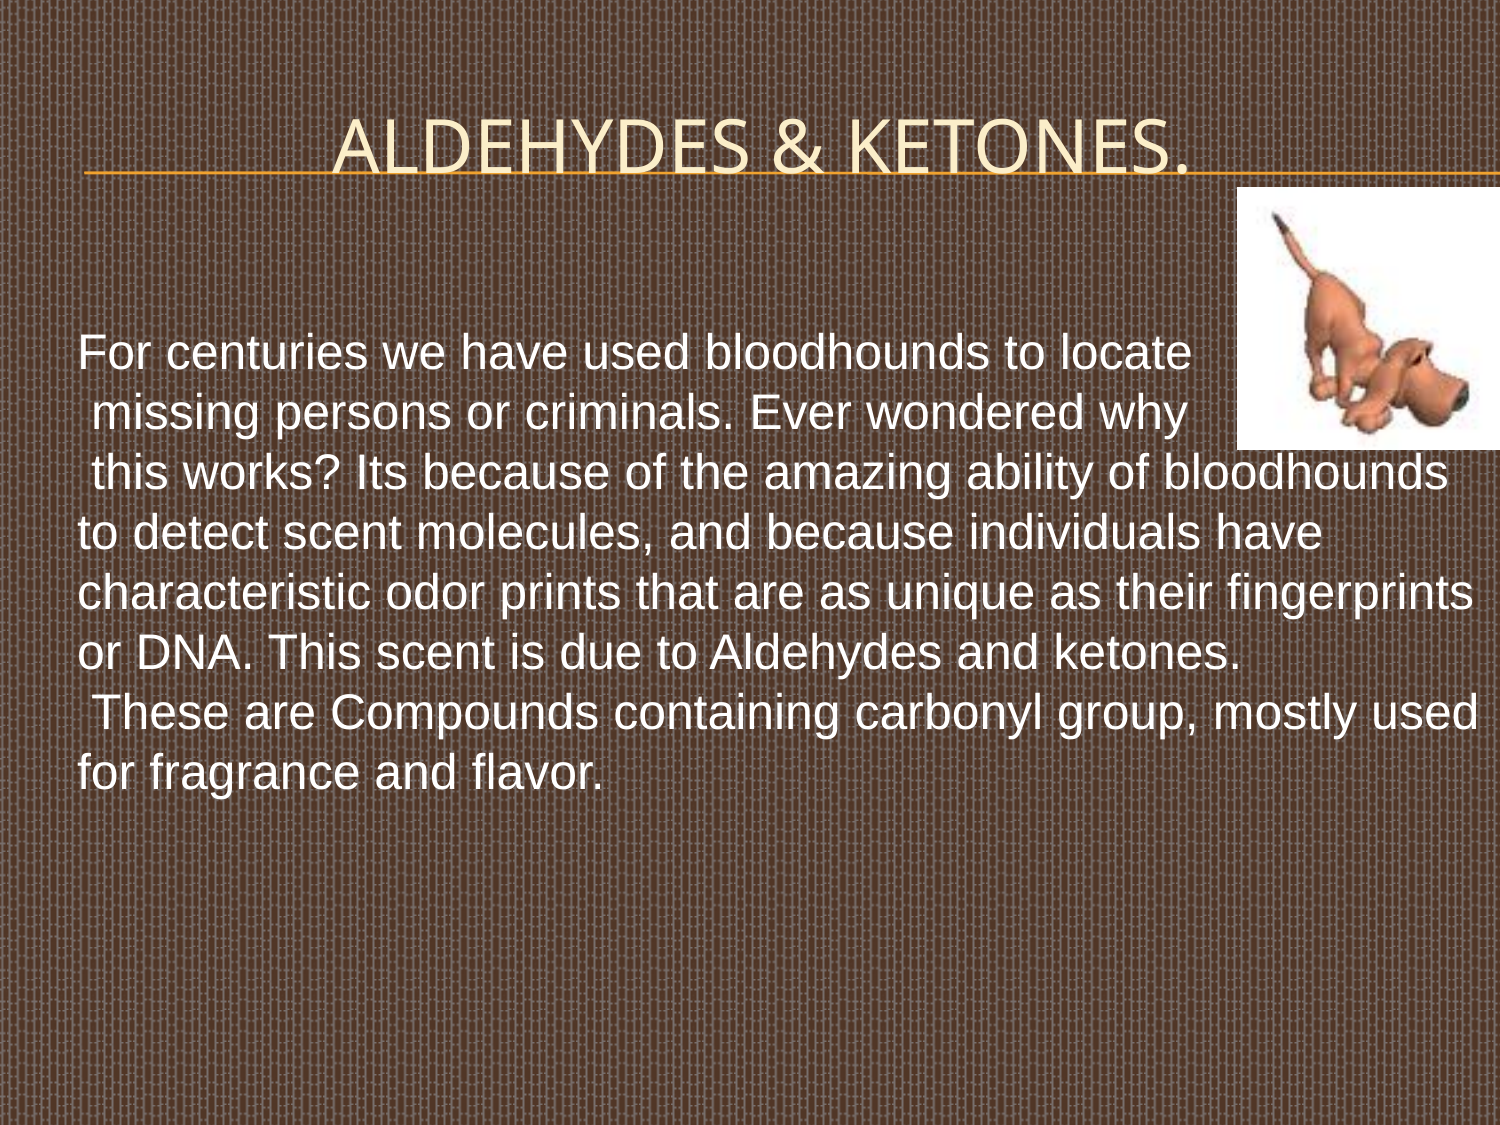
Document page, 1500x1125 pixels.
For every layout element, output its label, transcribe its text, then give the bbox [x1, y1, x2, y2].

title aldehydes & ketones. [50, 75, 1475, 213]
text_box For centuries we have used bloodhounds to locate missing persons or criminals. Ever wondered why this works? Its because of the amazing ability of bloodhounds to detect scent molecules, and because individuals have characteristic odor prints that are as unique as their fingerprints or DNA. This scent is due to Aldehydes and ketones. These are Compounds containing carbonyl group, mostly used for fragrance and flavor. [62, 312, 1500, 868]
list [1237, 187, 1500, 451]
